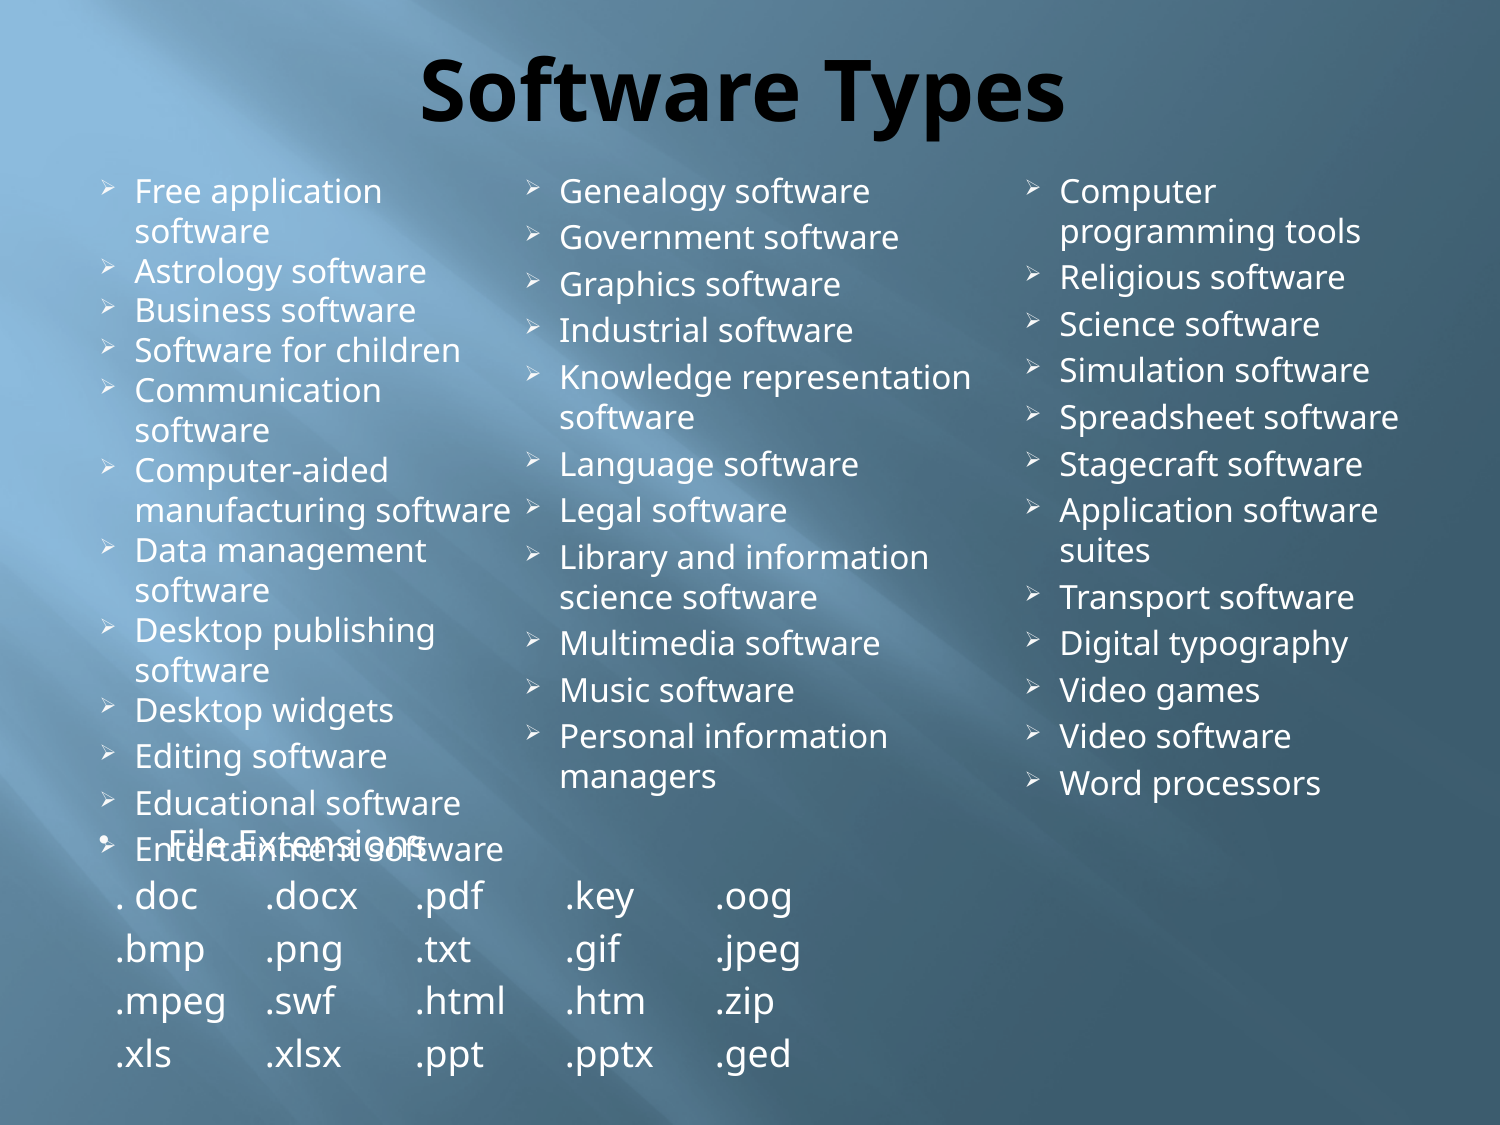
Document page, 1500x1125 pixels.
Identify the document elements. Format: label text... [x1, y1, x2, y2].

list File Extensions . doc .docx .pdf .key .oog .bmp .png .txt .gif .jpeg .mpeg .swf .html .htm .zip .xls .xlsx .ppt .pptx .ged [62, 838, 1438, 1100]
text_box Computer programming tools Religious software Science software Simulation software Spreadsheet software Stagecraft software Application software suites Transport software Digital typography Video games Video software Word processors [987, 162, 1438, 838]
text_box Genealogy software Government software Graphics software Industrial software Knowledge representation software Language software Legal software Library and information science software Multimedia software Music software Personal information managers [487, 162, 1013, 875]
title Software Types [68, 0, 1419, 162]
list Free application software Astrology software Business software Software for children Communication software Computer-aided manufacturing software Data management software Desktop publishing software Desktop widgets Editing software Educational software Entertainment software [62, 162, 487, 850]
